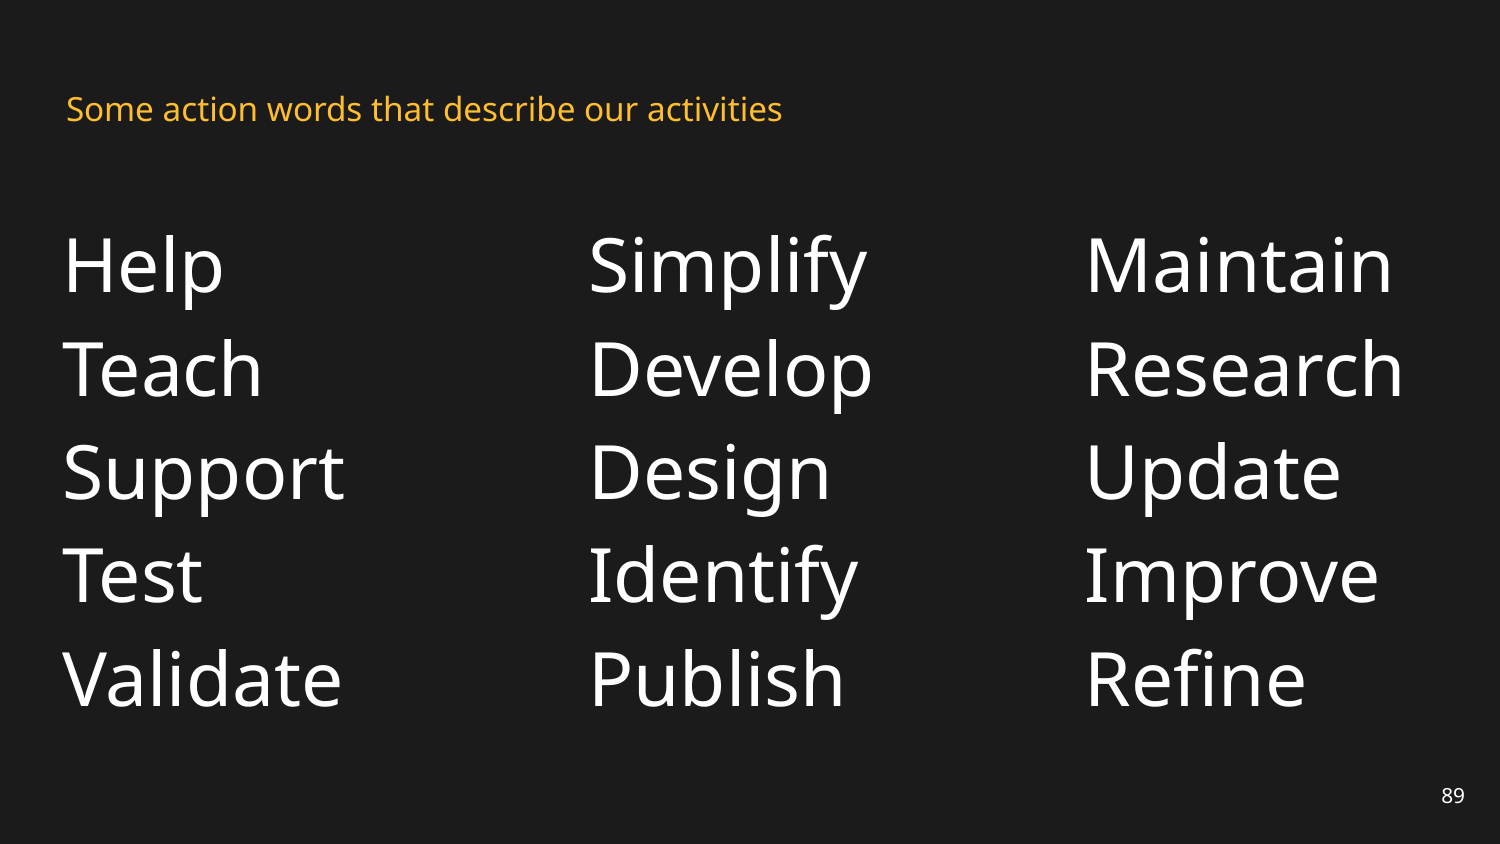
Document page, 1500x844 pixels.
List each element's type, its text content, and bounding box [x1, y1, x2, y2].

list Maintain Research Update Improve Refine [994, 189, 1500, 750]
list Help Teach Support Test Validate [0, 189, 498, 750]
list Simplify Develop Design Identify Publish [498, 189, 994, 750]
title Some action words that describe our activities [51, 72, 1449, 167]
slide_number 89 [1389, 764, 1480, 830]
